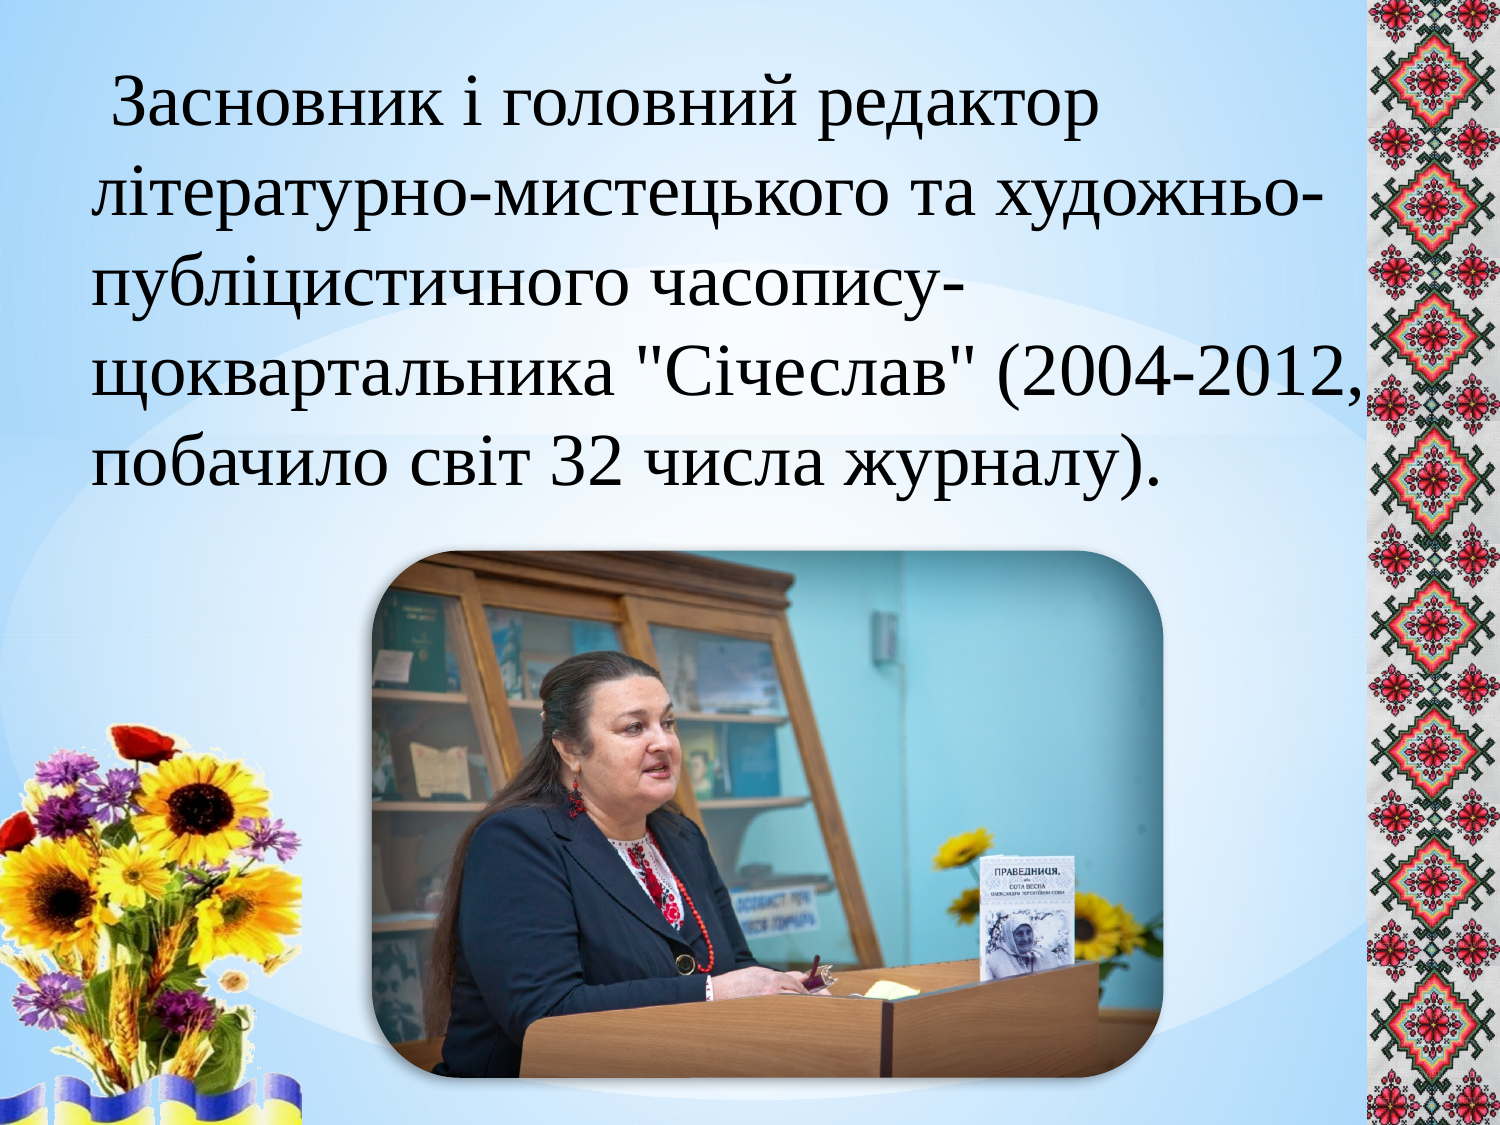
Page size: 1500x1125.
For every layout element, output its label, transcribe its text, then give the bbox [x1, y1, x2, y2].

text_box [1366, 544, 1500, 1125]
picture [0, 723, 302, 1125]
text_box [1366, 0, 1500, 544]
picture [371, 550, 1164, 1078]
title [407, 508, 1338, 1000]
text_box Засновник і головний редактор літературно-мистецького та художньо-публіцистичного часопису-щоквартальника "Січеслав" (2004-2012, побачило світ 32 числа журналу). [76, 42, 1360, 508]
